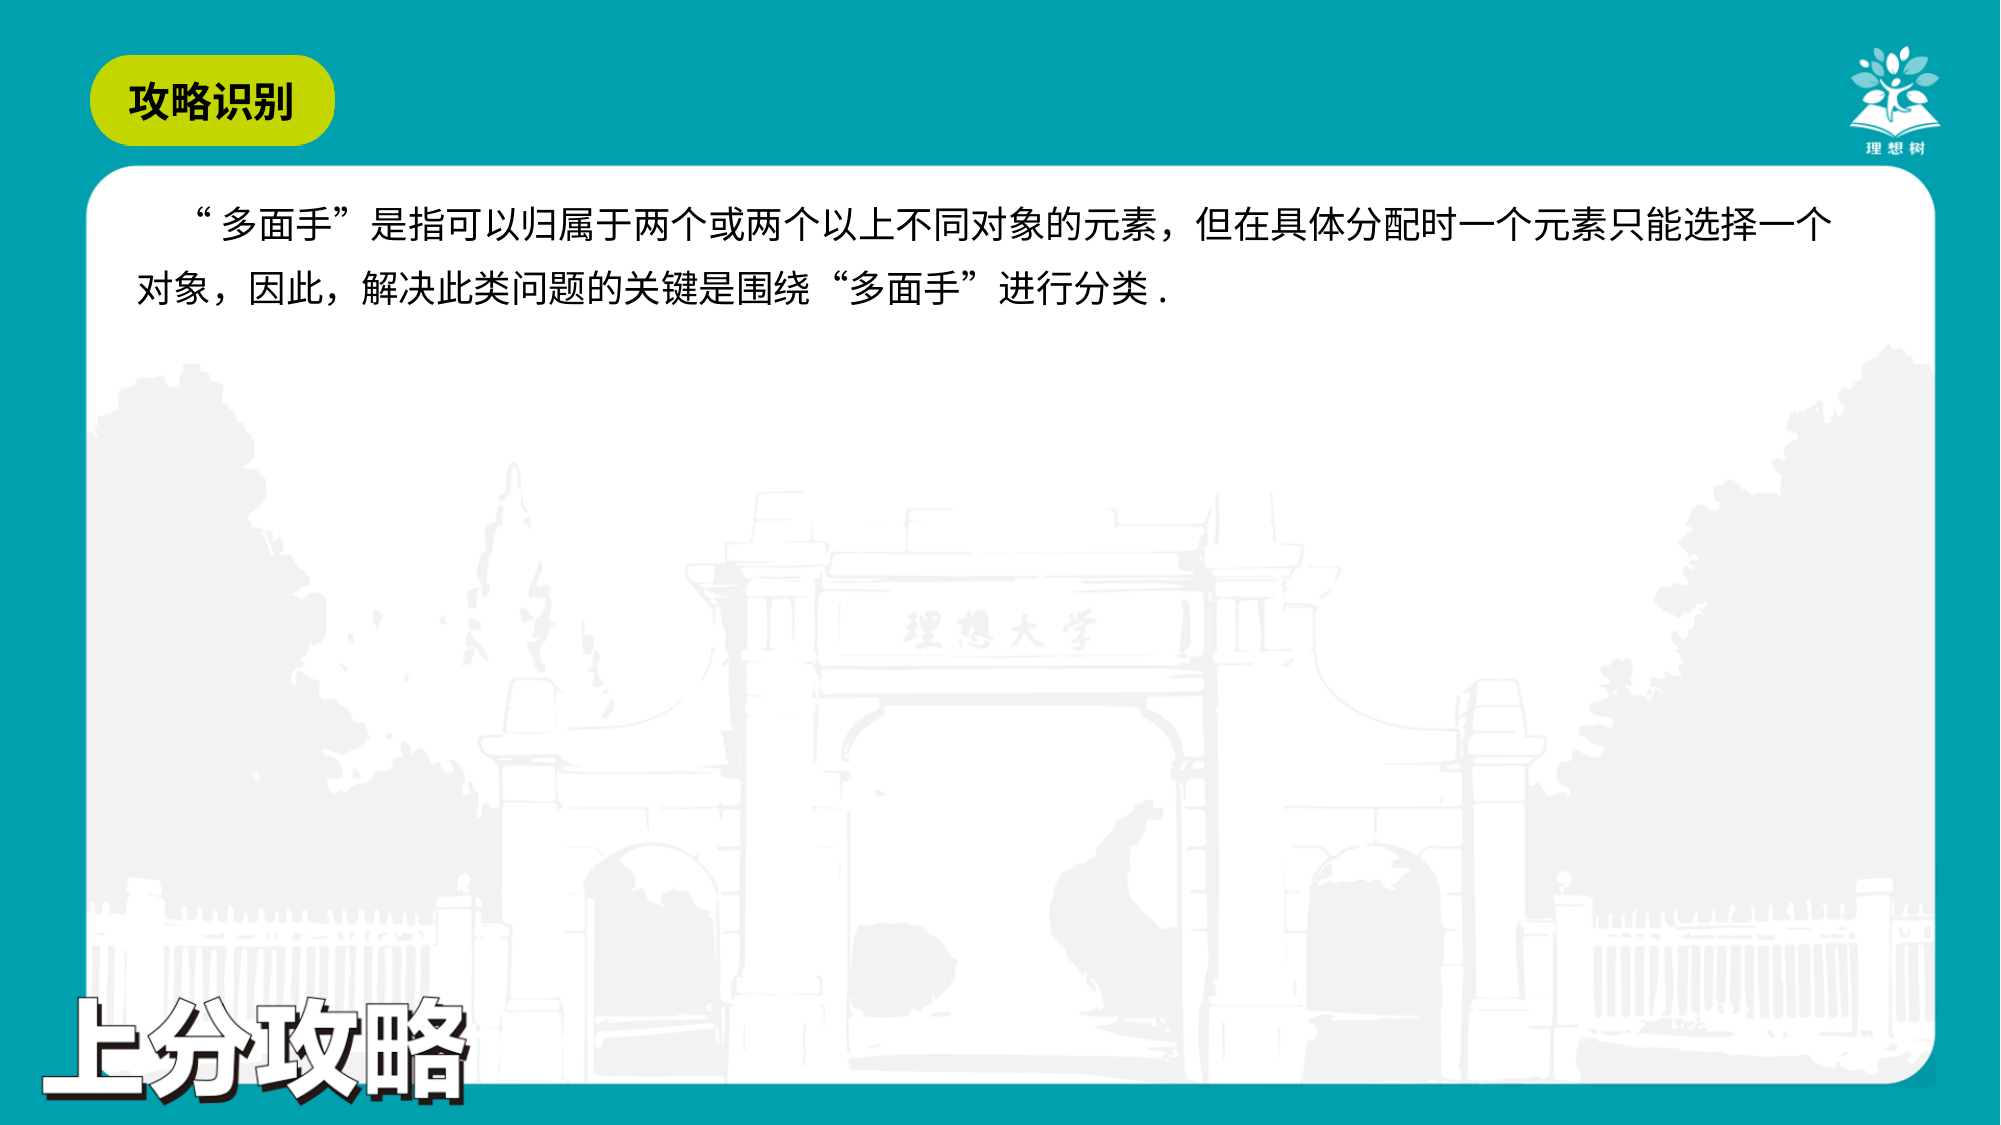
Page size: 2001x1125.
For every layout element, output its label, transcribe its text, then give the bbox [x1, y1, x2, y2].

picture [0, 0, 2000, 1125]
text_box “多面手”是指可以归属于两个或两个以上不同对象的元素，但在具体分配时一个元素只能选择一个 对象，因此，解决此类问题的关键是围绕“多面手”进行分类. [136, 176, 1865, 304]
